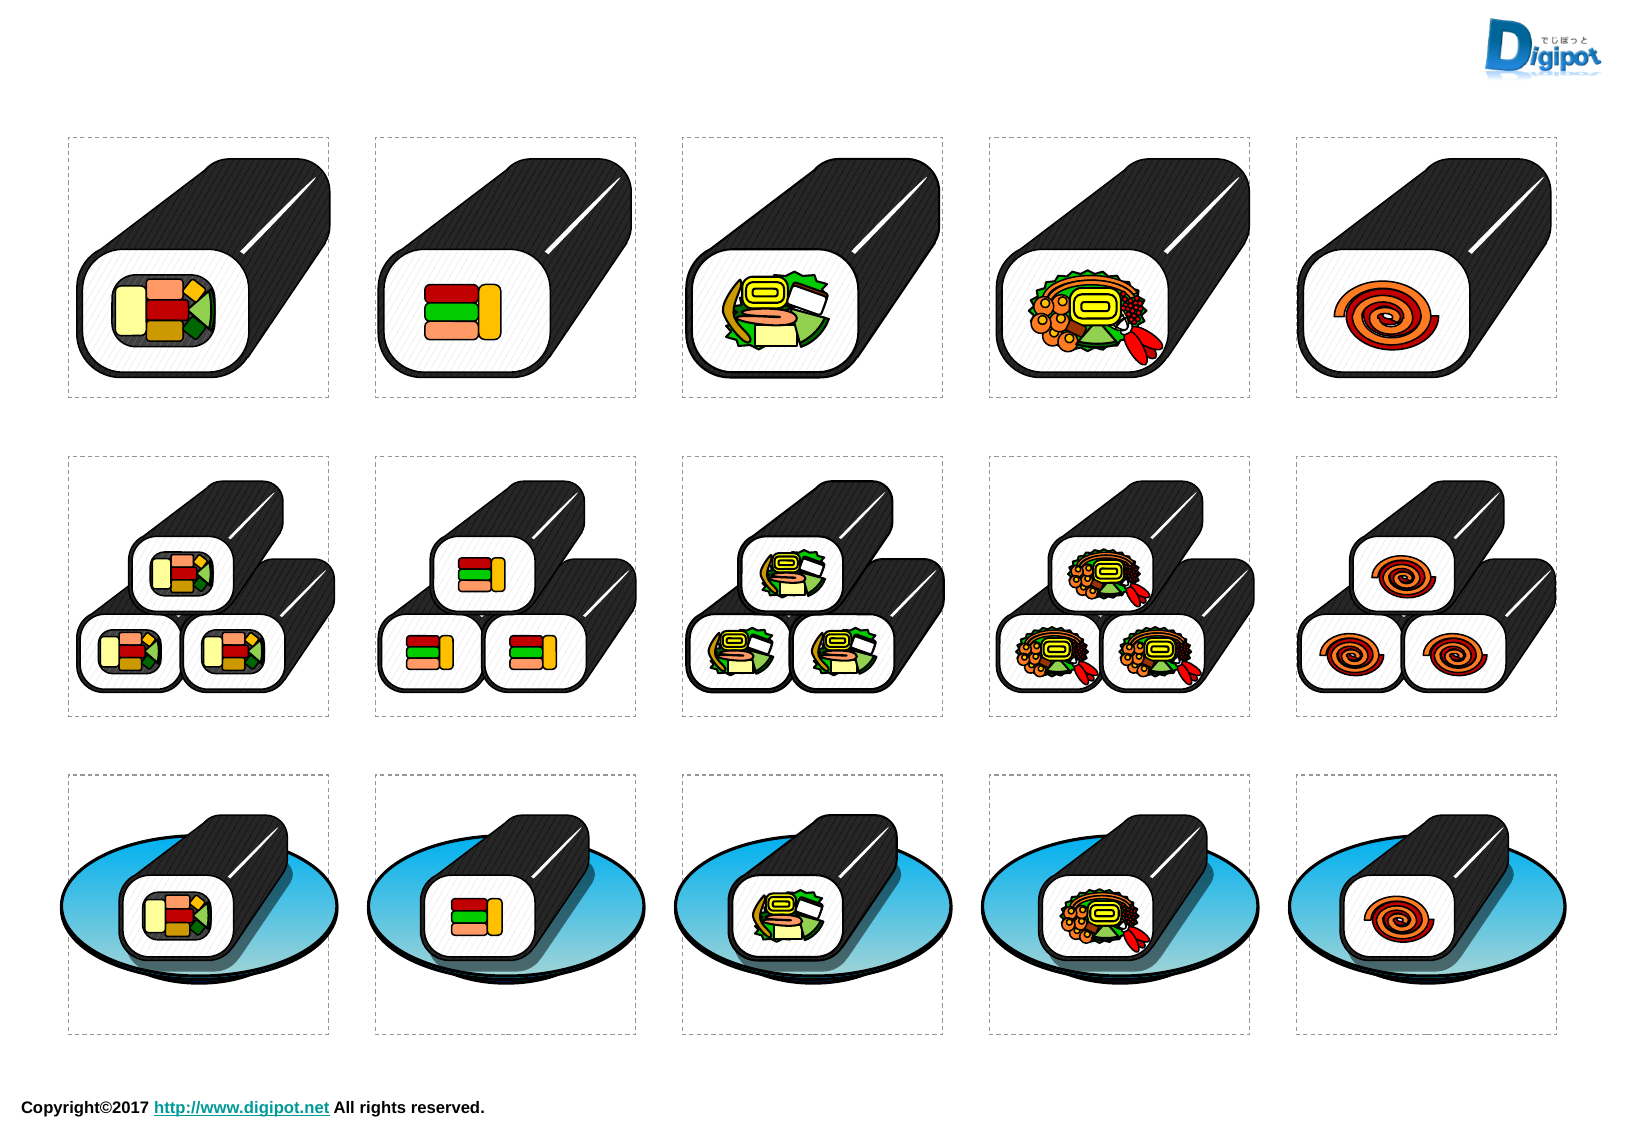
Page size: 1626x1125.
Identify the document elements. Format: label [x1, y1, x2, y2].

text_box [1297, 480, 1556, 693]
text_box [76, 158, 330, 378]
text_box [377, 158, 632, 378]
text_box [1297, 158, 1551, 378]
text_box [1289, 814, 1566, 984]
text_box [996, 158, 1250, 378]
text_box [61, 814, 338, 984]
text_box [686, 480, 945, 693]
text_box [996, 480, 1255, 693]
text_box [982, 814, 1259, 984]
text_box [377, 480, 636, 693]
picture [1485, 18, 1602, 82]
text_box [76, 480, 335, 693]
text_box [675, 814, 952, 984]
text_box [368, 814, 645, 984]
text_box [686, 158, 940, 378]
